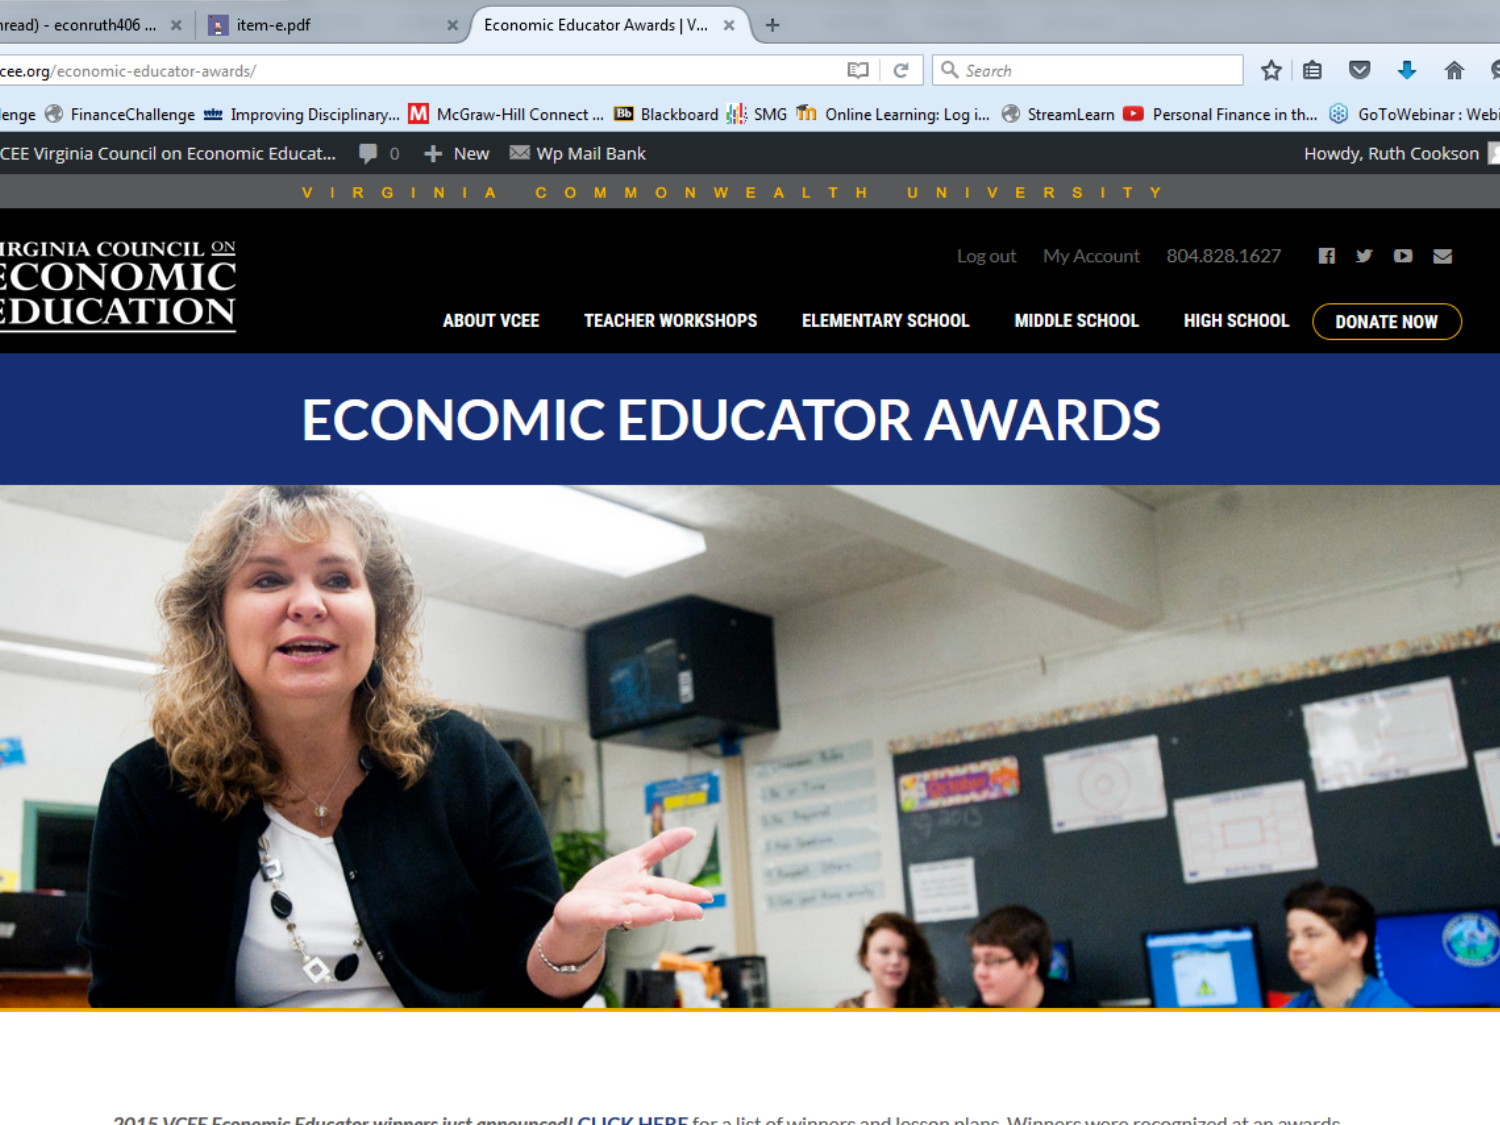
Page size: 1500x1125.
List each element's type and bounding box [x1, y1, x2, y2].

list [0, 0, 1500, 1125]
